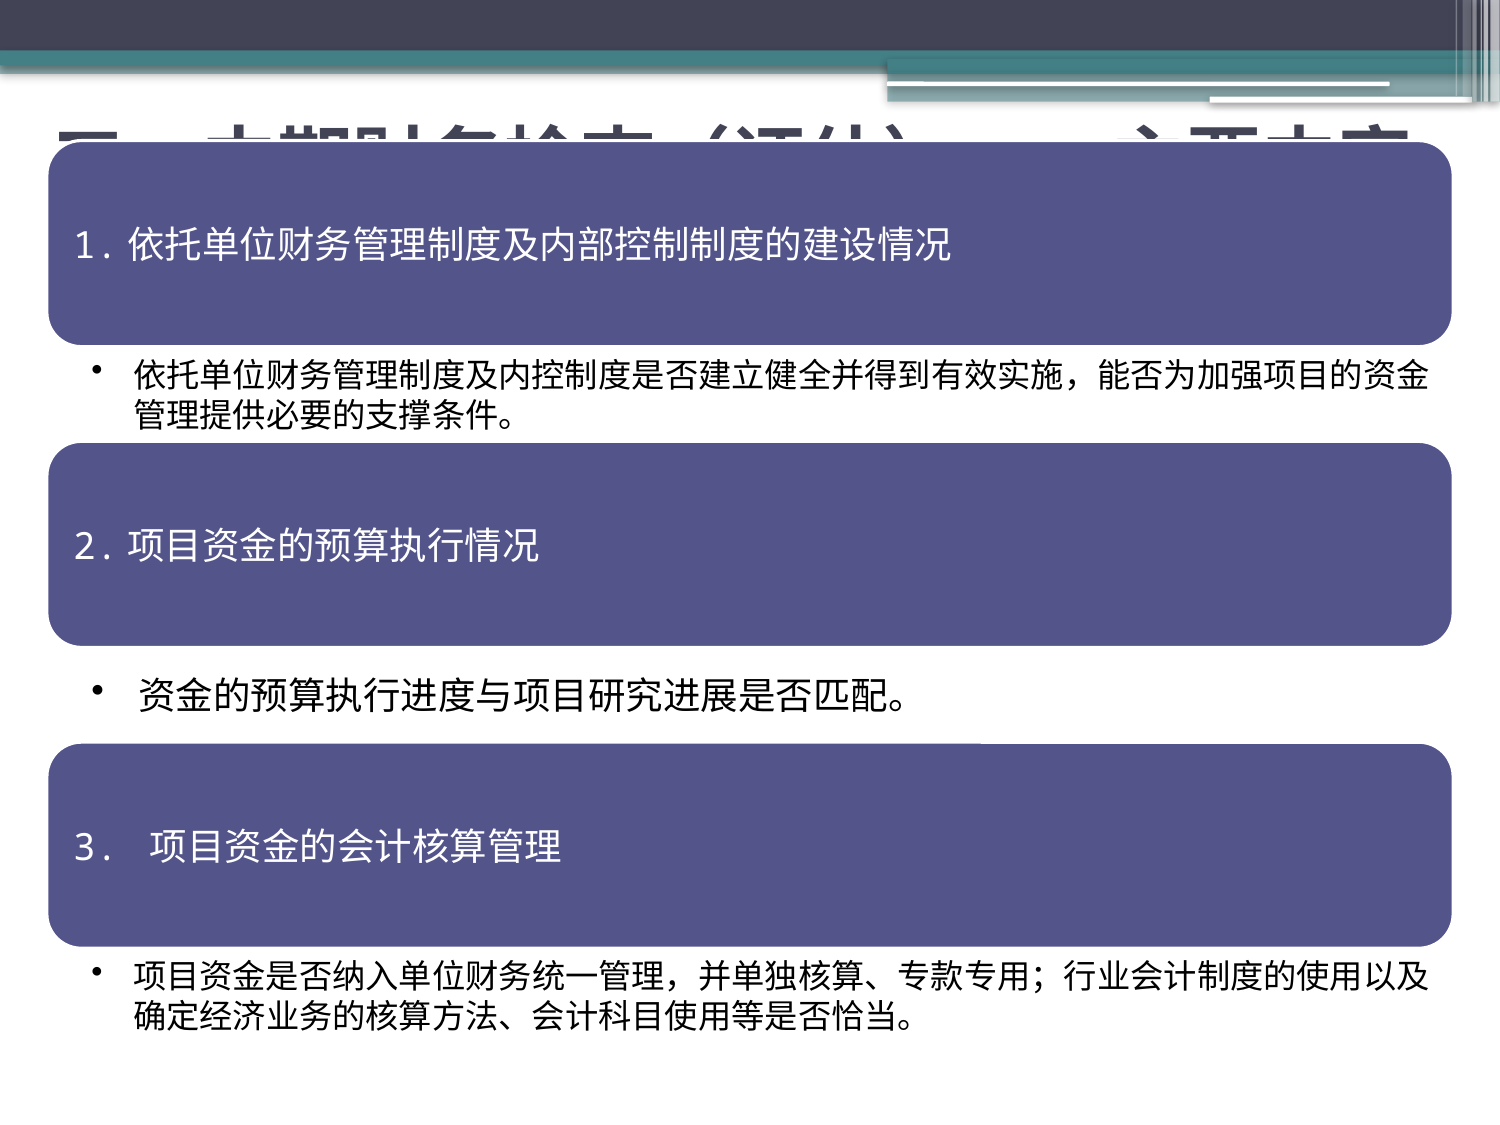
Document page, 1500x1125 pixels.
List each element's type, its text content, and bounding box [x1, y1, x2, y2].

title 三、中期财务检查（评估）——主要内容 [35, 105, 1430, 213]
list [46, 140, 1454, 1044]
